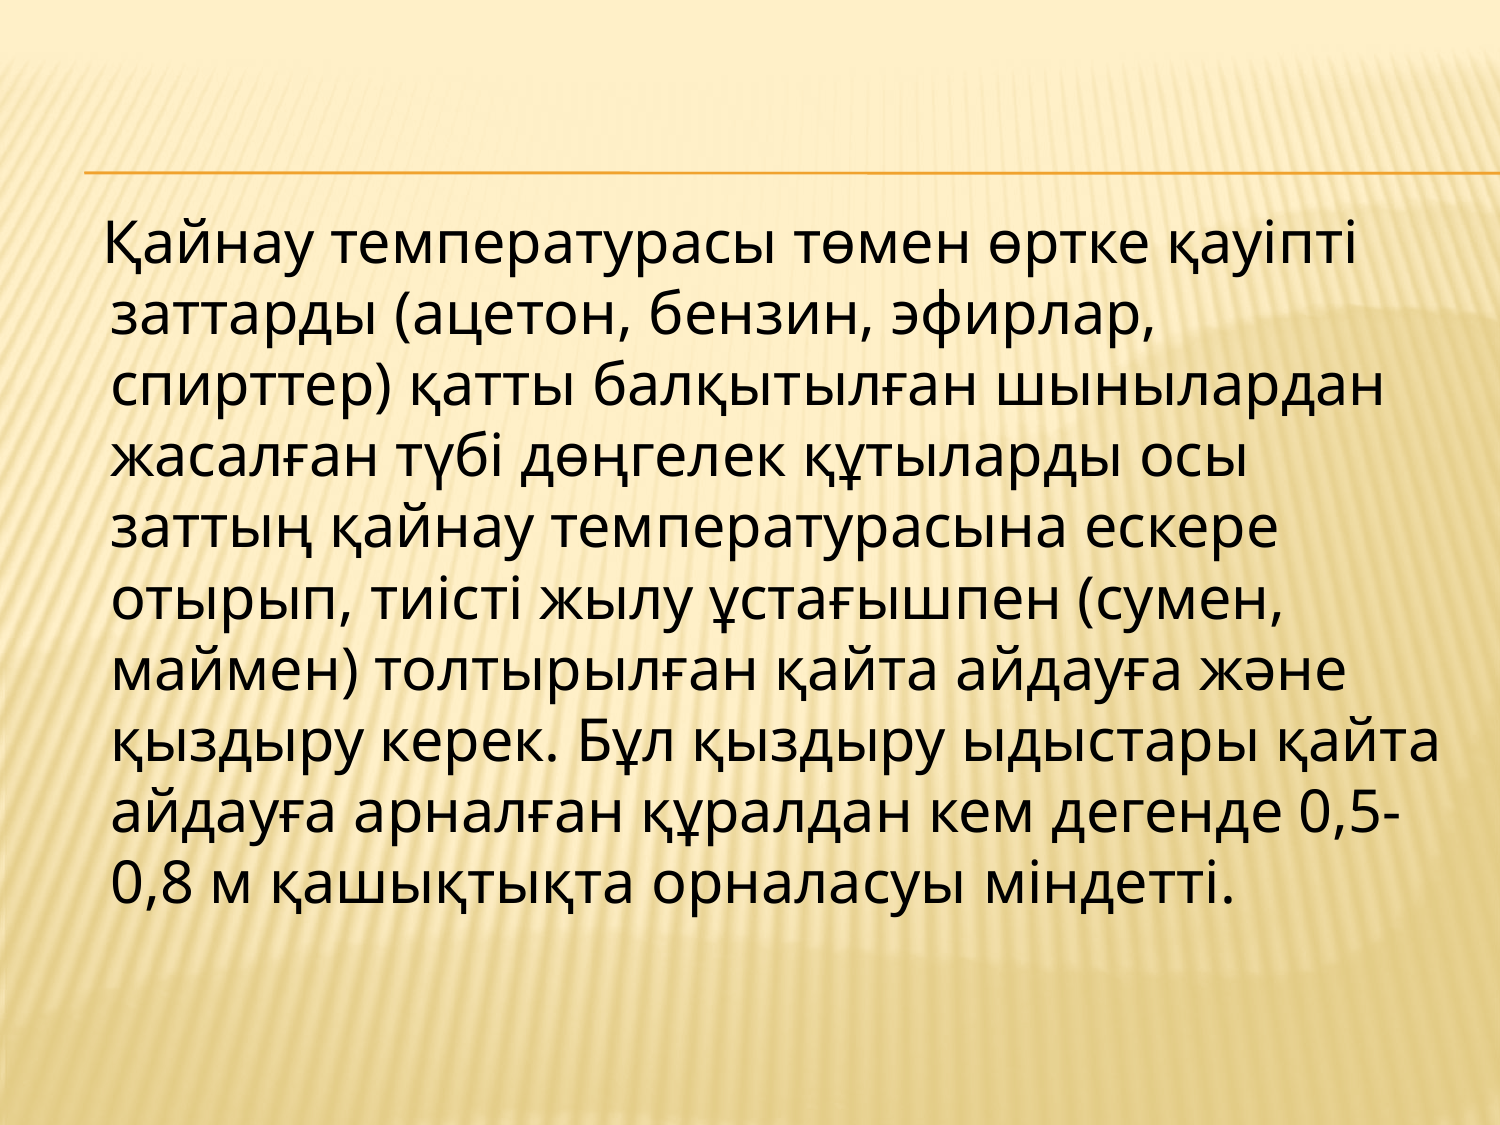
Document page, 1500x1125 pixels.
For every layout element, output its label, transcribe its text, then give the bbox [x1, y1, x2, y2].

list Қайнау температурасы төмен өртке қауіпті заттарды (ацетон, бензин, эфирлар, спирттер) қатты балқытылған шынылардан жасалған түбі дөңгелек құтыларды осы заттың қайнау температурасына ескере отырып, тиісті жылу ұстағышпен (сумен, маймен) толтырылған қайта айдауға және қыздыру керек. Бұл қыздыру ыдыстары қайта айдауға арналған құралдан кем дегенде 0,5-0,8 м қашықтықта орналасуы міндетті. [41, 196, 1467, 939]
